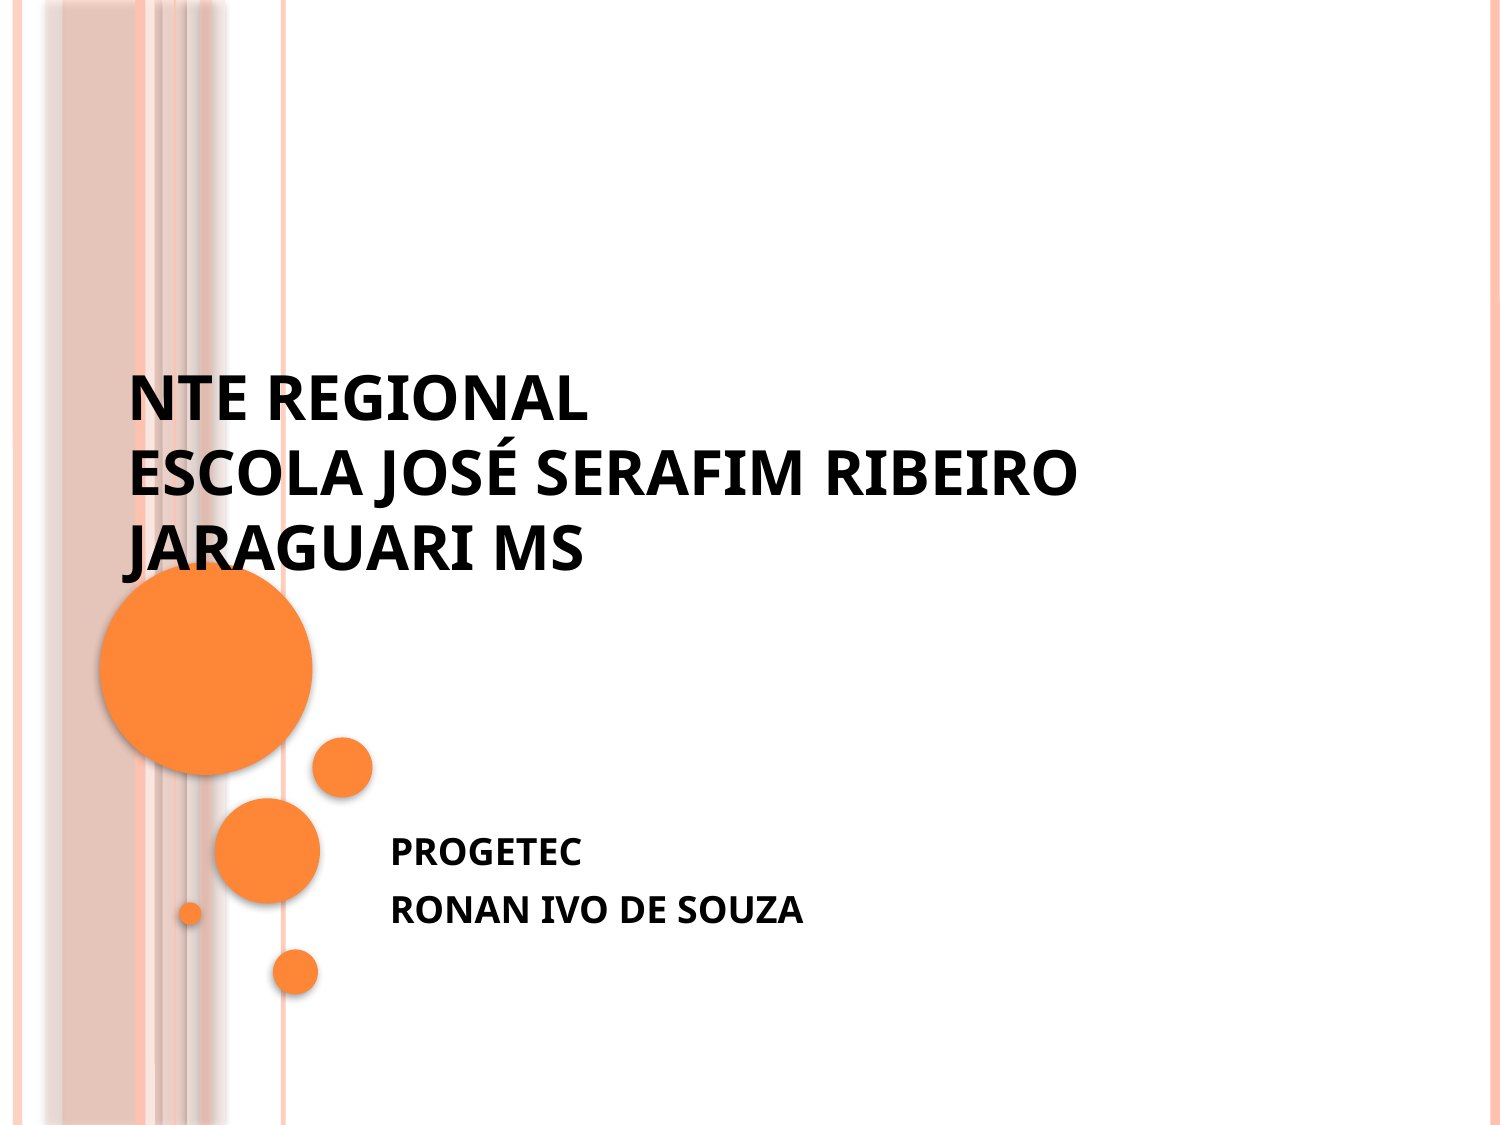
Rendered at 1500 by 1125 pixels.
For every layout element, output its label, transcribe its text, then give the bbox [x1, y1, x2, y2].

subtitle PROGETEC RONAN IVO DE SOUZA [375, 820, 1388, 1046]
title NTE REGIONAL Escola José Serafim Ribeiro JARAGUARI MS [112, 302, 1388, 591]
